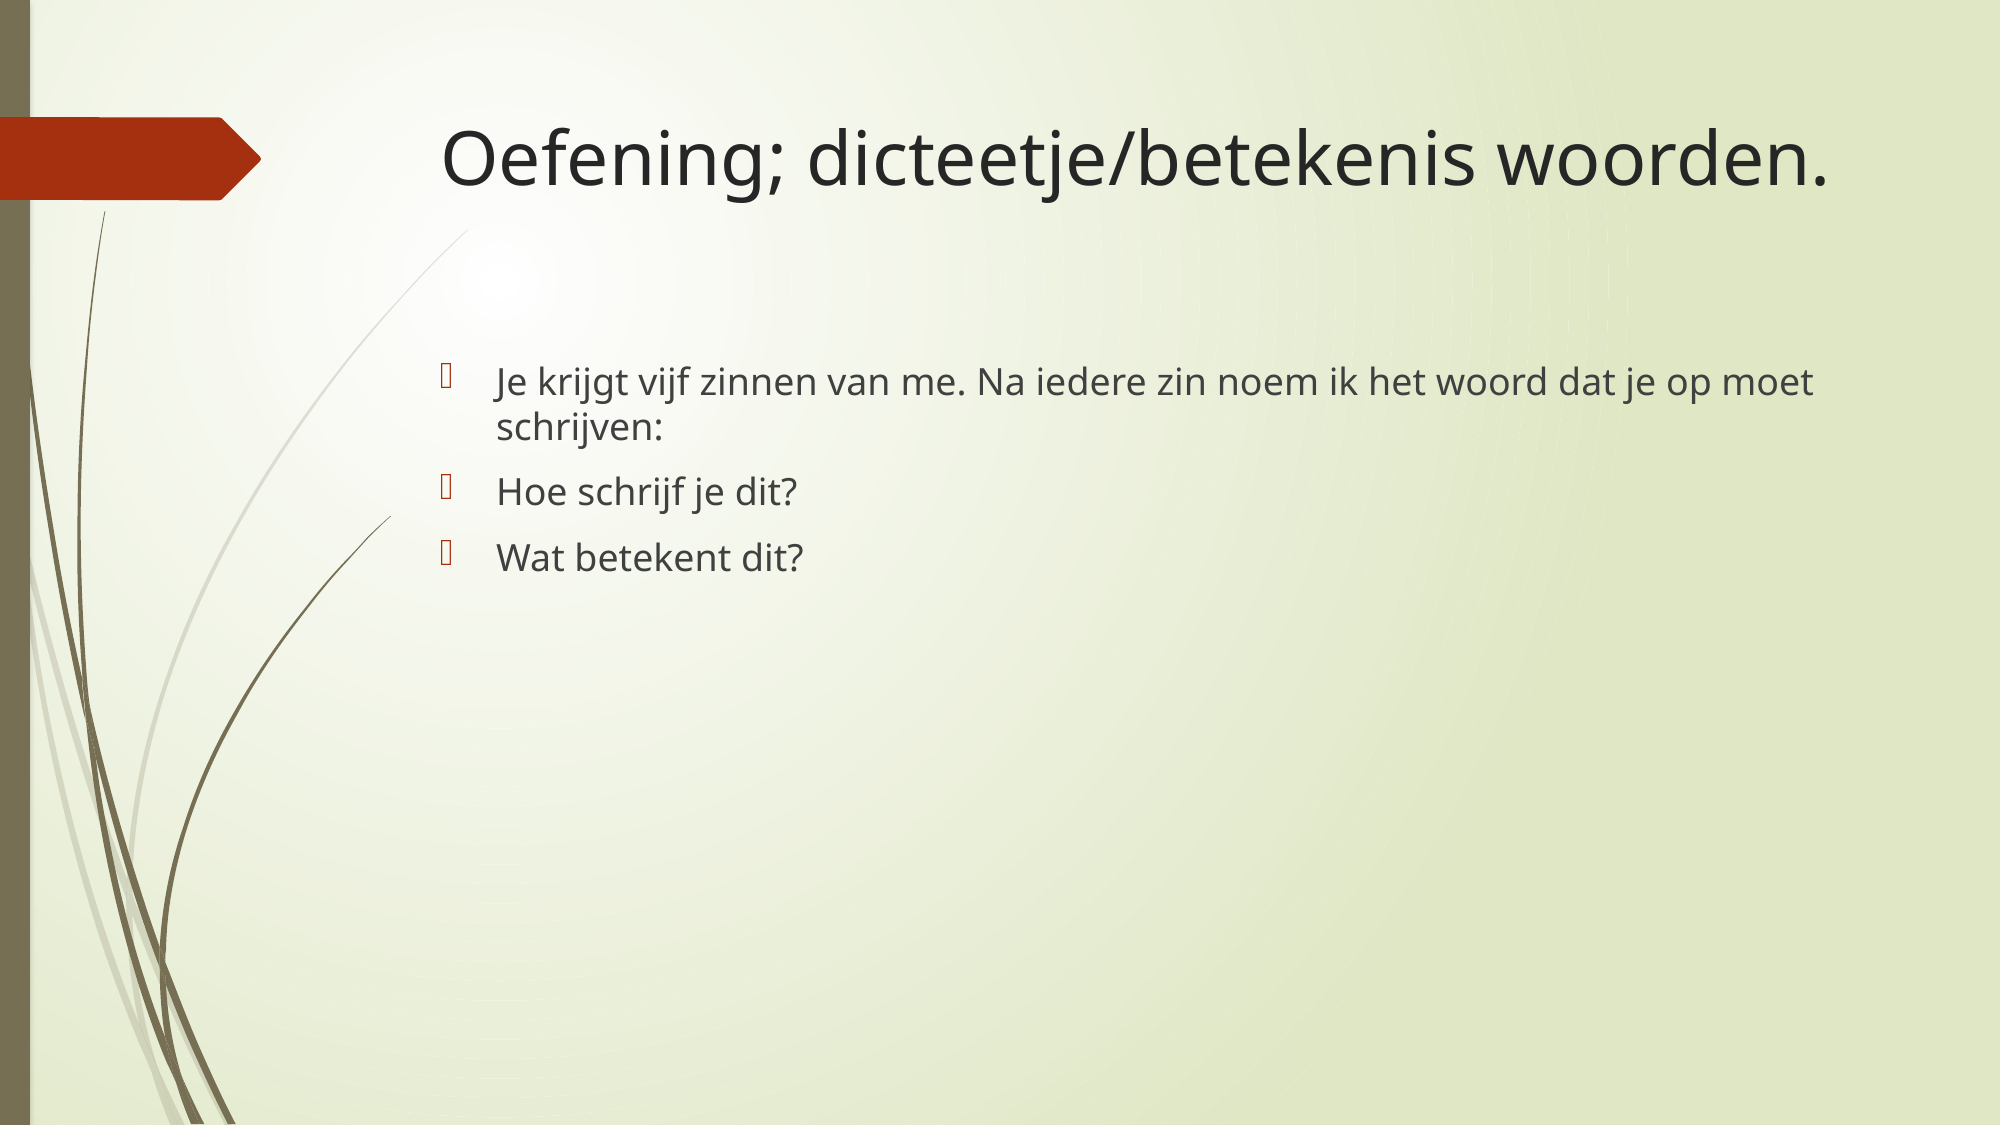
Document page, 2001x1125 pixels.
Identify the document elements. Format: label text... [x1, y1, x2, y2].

list Je krijgt vijf zinnen van me. Na iedere zin noem ik het woord dat je op moet schrijven: Hoe schrijf je dit? Wat betekent dit? [424, 350, 1888, 970]
title Oefening; dicteetje/betekenis woorden. [425, 102, 1888, 313]
